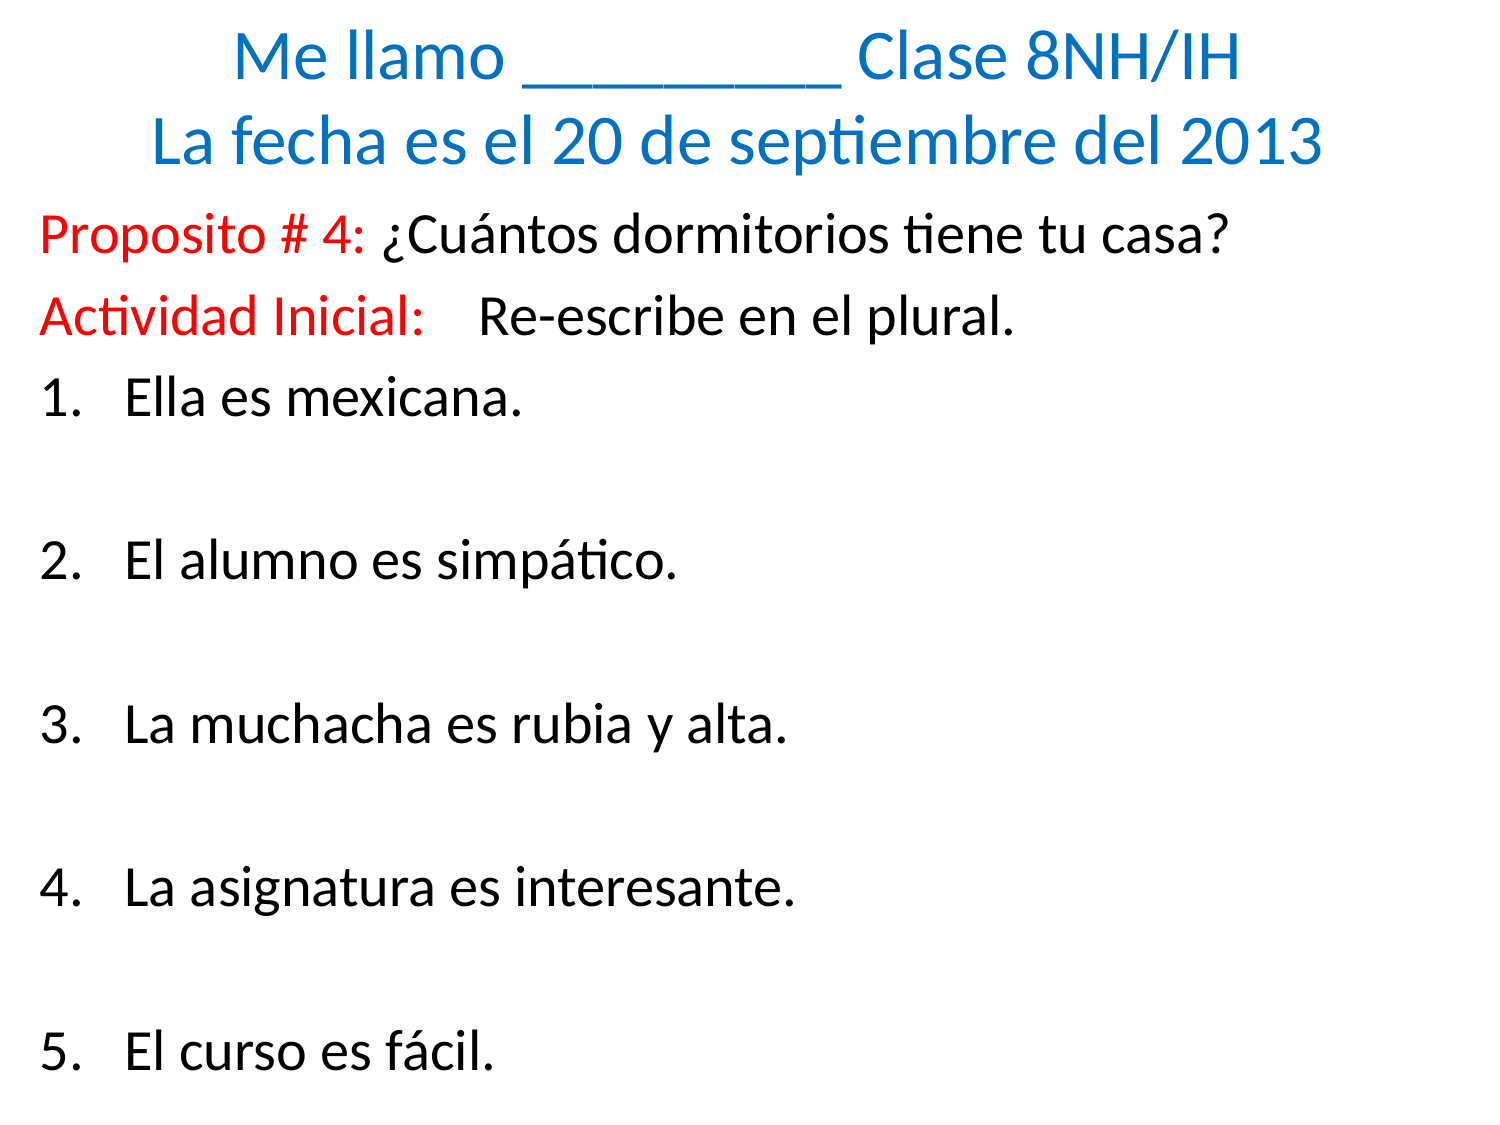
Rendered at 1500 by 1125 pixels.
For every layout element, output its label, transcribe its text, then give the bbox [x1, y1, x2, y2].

list Proposito # 4: ¿Cuántos dormitorios tiene tu casa? Actividad Inicial: Re-escribe en el plural. Ella es mexicana. El alumno es simpático. La muchacha es rubia y alta. La asignatura es interesante. El curso es fácil. [24, 187, 1463, 1125]
title Me llamo _________ Clase 8NH/IH La fecha es el 20 de septiembre del 2013 [62, 0, 1413, 187]
